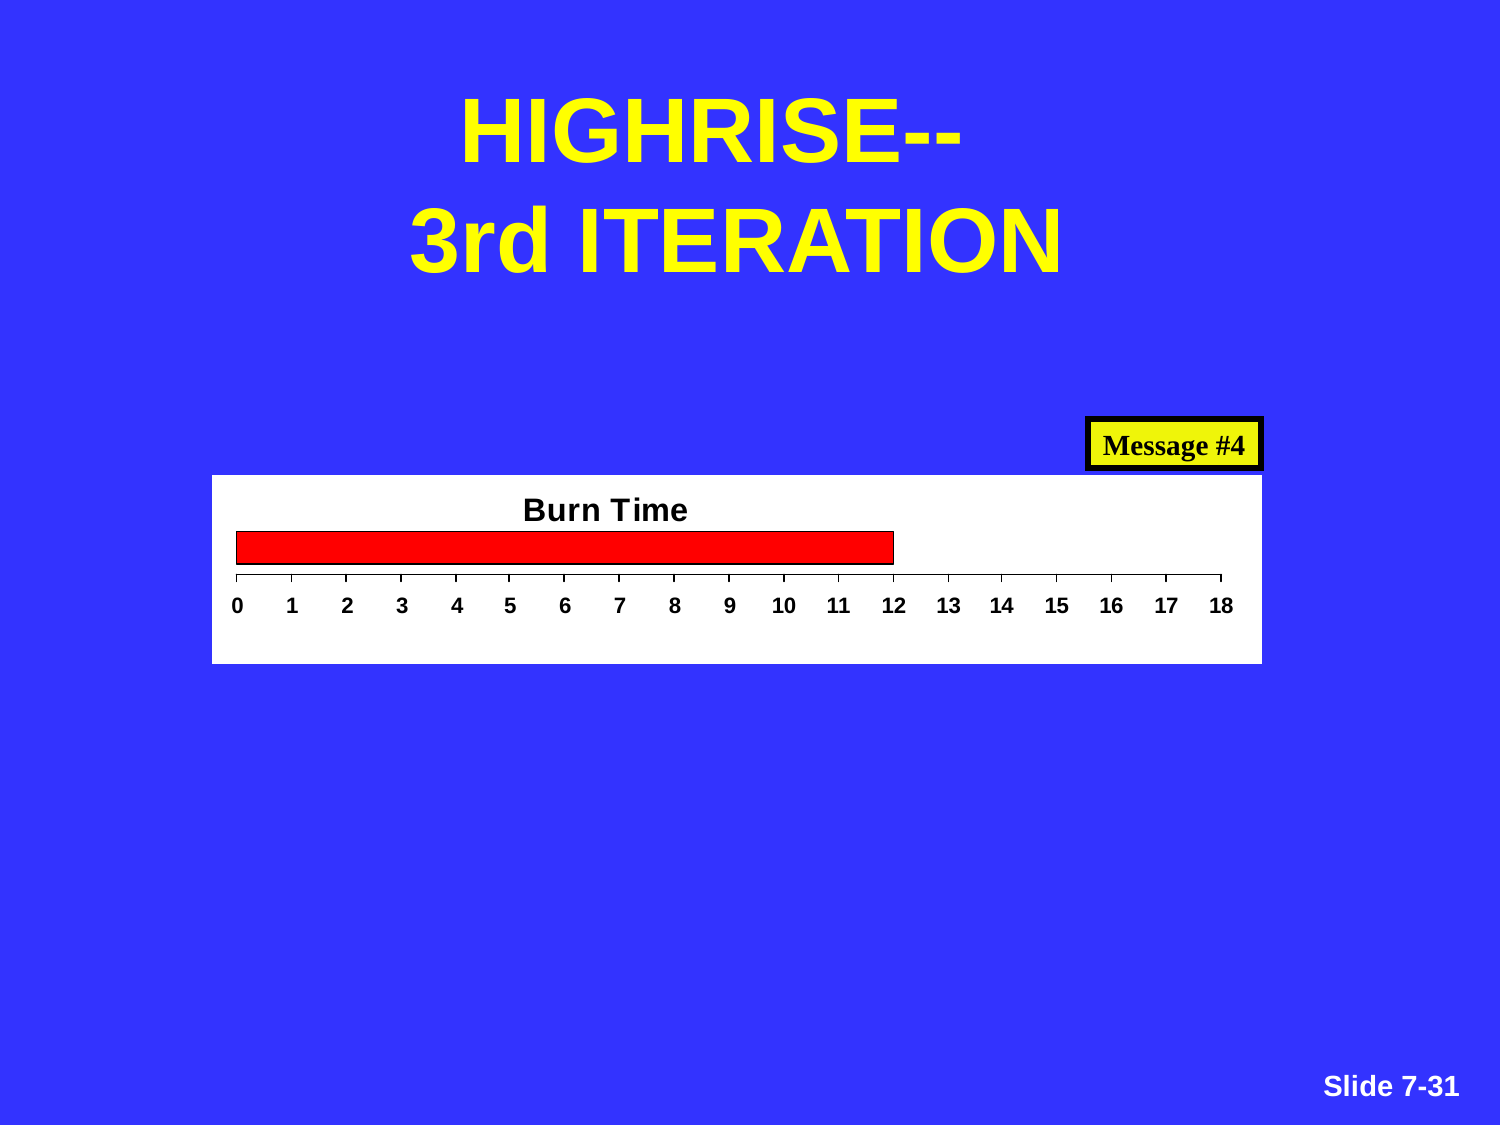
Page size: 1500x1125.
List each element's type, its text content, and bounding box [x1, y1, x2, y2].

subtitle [212, 474, 1263, 664]
text_box Message #4 [1088, 418, 1261, 469]
slide_number Slide 7-173 [1124, 1059, 1476, 1125]
title HIGHRISE-- 3rd ITERATION [99, 87, 1376, 276]
